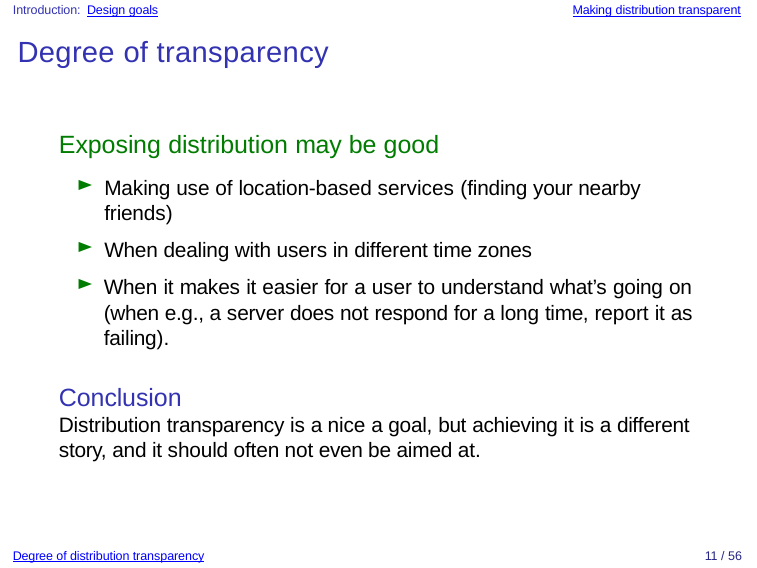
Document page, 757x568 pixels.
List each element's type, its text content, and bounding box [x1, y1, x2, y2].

text_box Degree of distribution transparency [10, 546, 209, 563]
text_box Introduction: Design goals [10, 0, 163, 18]
text_box 11 / 56 [702, 546, 745, 563]
text_box Degree of transparency Exposing distribution may be good Making use of location-based services (finding your nearby friends) When dealing with users in different time zones When it makes it easier for a user to understand what’s going on (when e.g., a server does not respond for a long time, report it as failing). Conclusion Distribution transparency is a nice a goal, but achieving it is a different story, and it should often not even be aimed at. [11, 31, 708, 462]
text_box Making distribution transparent [570, 0, 745, 18]
